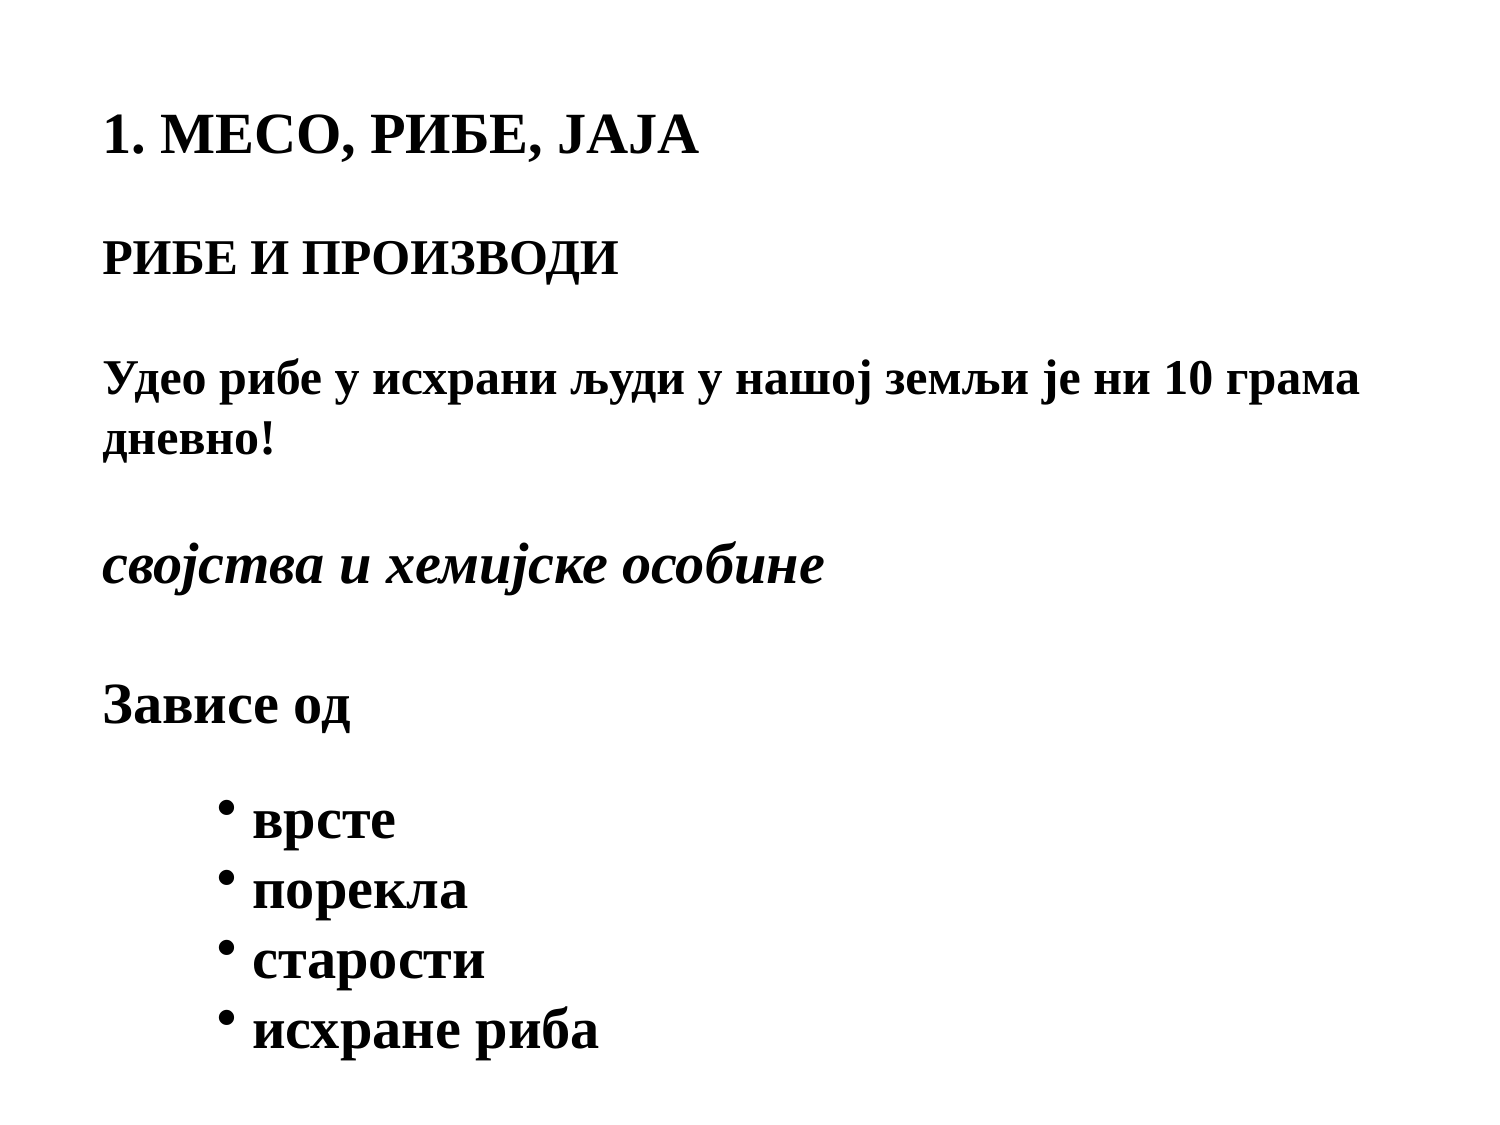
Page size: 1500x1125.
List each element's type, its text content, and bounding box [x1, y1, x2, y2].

text_box 1. МЕСО, РИБЕ, ЈАЈА РИБЕ И ПРОИЗВОДИ Удео рибе у исхрани људи у нашој земљи је ни 10 грама дневно! својства и хемијске особине Зависе од врсте порекла старости исхране риба [87, 87, 1386, 1068]
